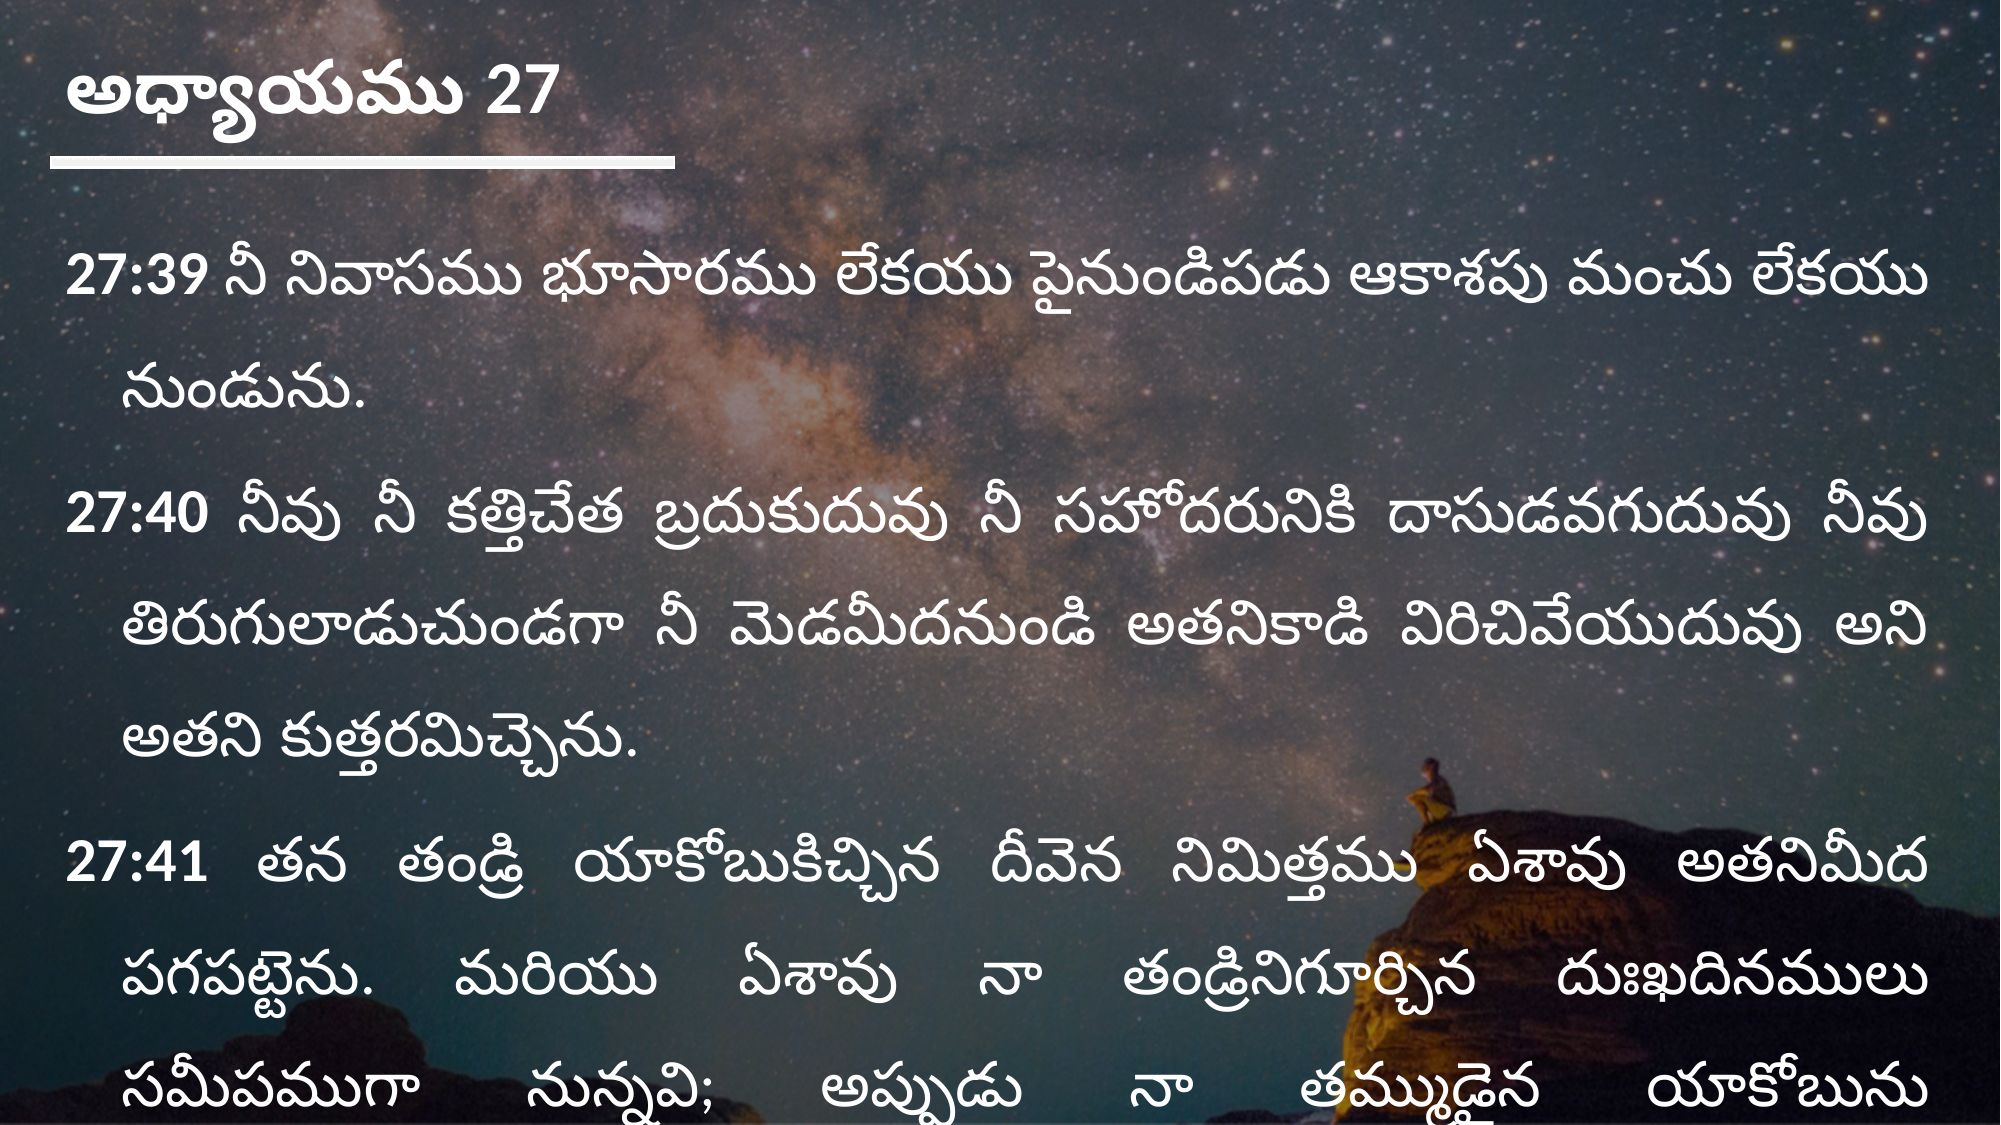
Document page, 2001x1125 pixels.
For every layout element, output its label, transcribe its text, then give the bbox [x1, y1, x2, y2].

title అధ్యాయము 27 [50, 0, 1925, 167]
list 27:39 నీ నివాసము భూసారము లేకయు పైనుండిపడు ఆకాశపు మంచు లేకయు నుండును. 27:40 నీవు నీ కత్తిచేత బ్రదుకుదువు నీ సహోదరునికి దాసుడవగుదువు నీవు తిరుగులాడుచుండగా నీ మెడమీదనుండి అతనికాడి విరిచివేయుదువు అని అతని కుత్తరమిచ్చెను. 27:41 తన తండ్రి యాకోబుకిచ్చిన దీవెన నిమిత్తము ఏశావు అతనిమీద పగపట్టెను. మరియు ఏశావు నా తండ్రినిగూర్చిన దుఃఖదినములు సమీపముగా నున్నవి; అప్పుడు నా తమ్ముడైన యాకోబును చంపెదననుకొనెను. [50, 187, 1946, 1063]
picture [0, 0, 2000, 1125]
